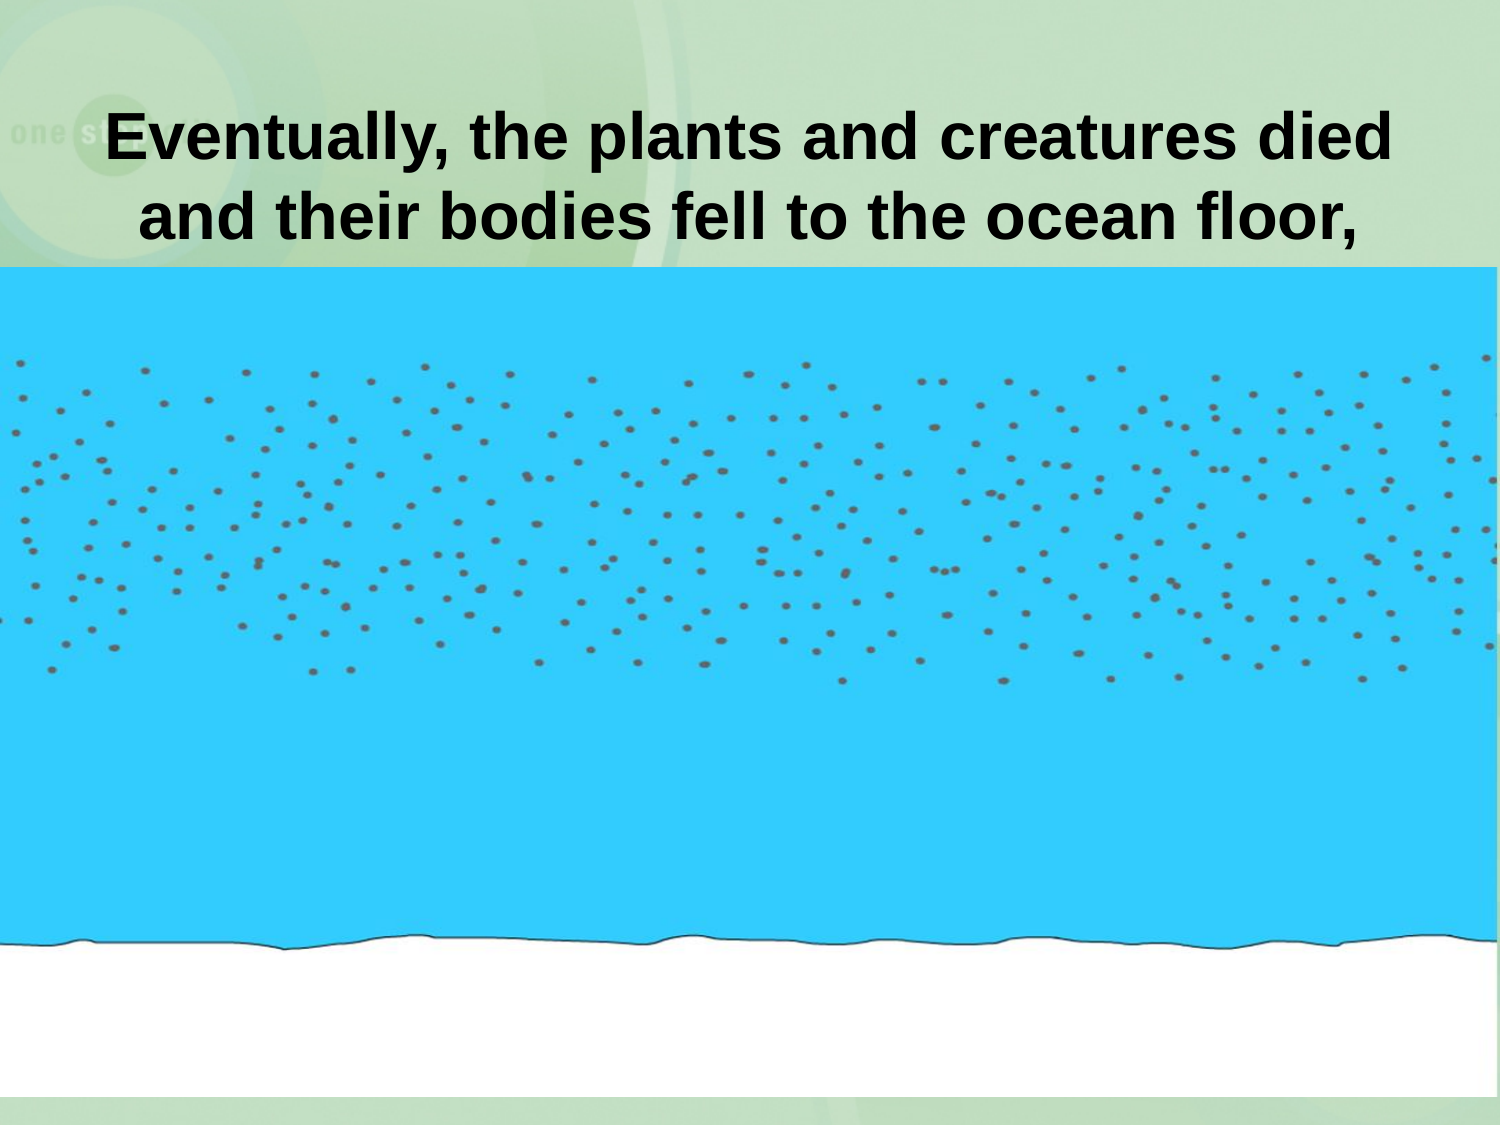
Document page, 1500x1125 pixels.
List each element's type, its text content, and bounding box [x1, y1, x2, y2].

title Eventually, the plants and creatures died and their bodies fell to the ocean floor, [75, 79, 1425, 265]
picture [0, 0, 1500, 1125]
